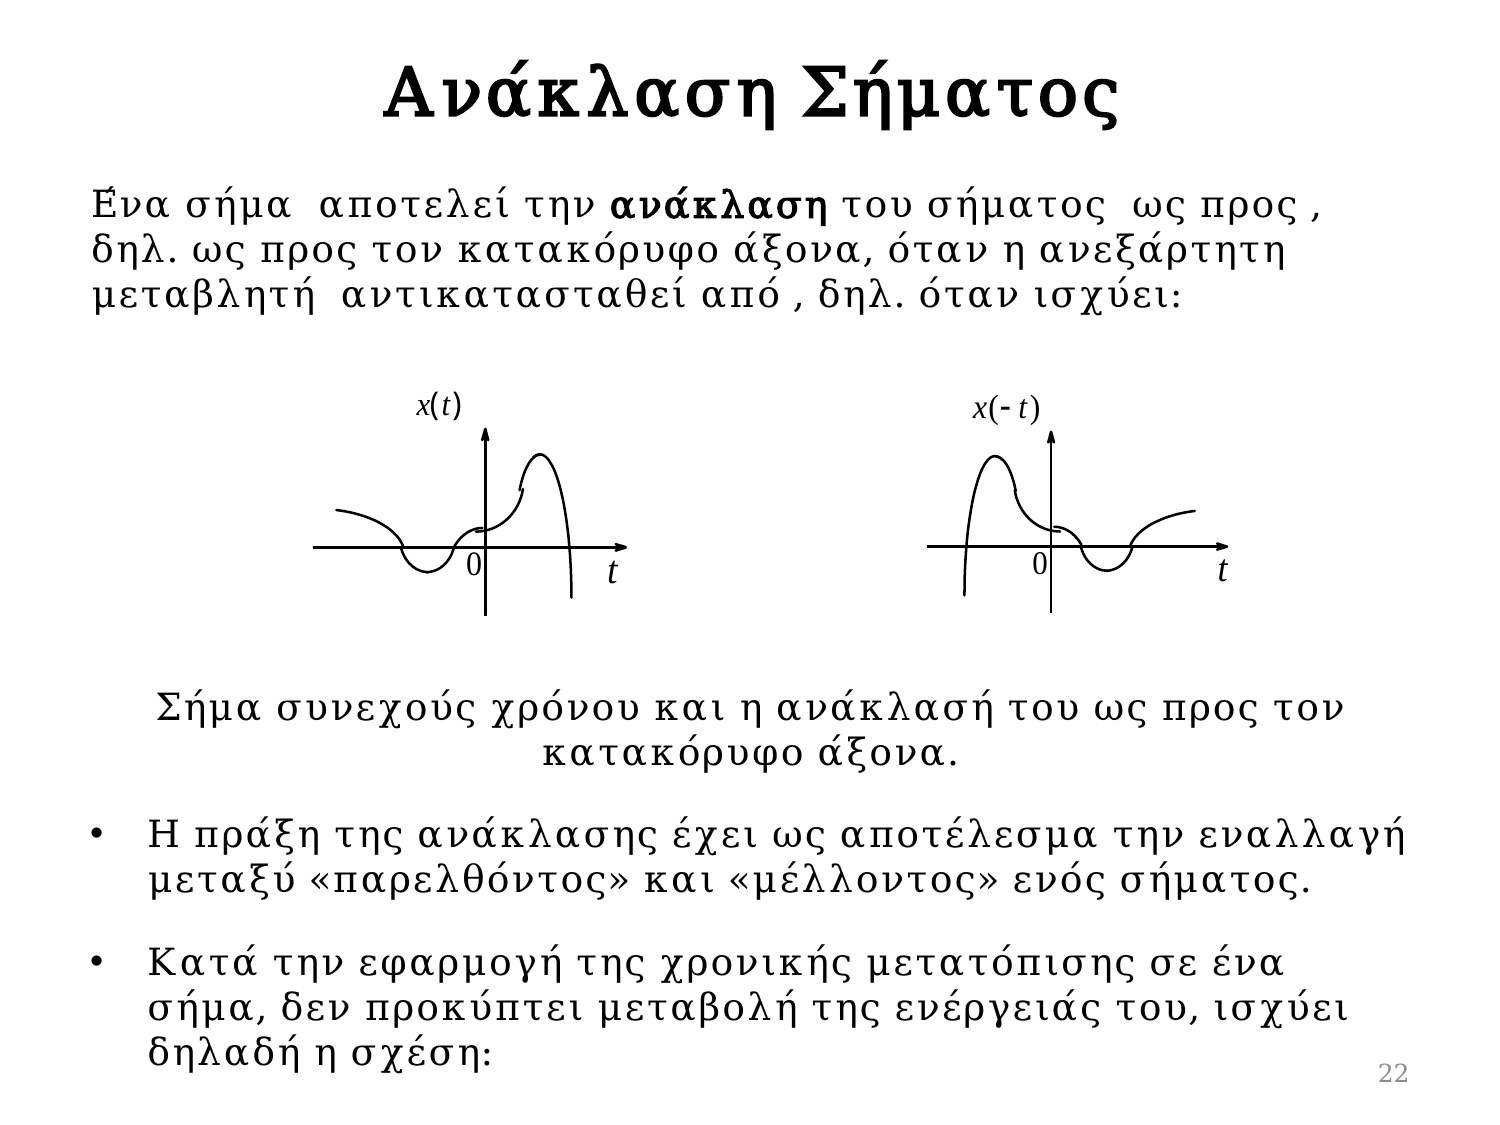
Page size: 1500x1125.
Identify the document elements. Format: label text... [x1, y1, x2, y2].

slide_number 22 [1222, 1042, 1425, 1103]
picture [312, 385, 627, 616]
picture [926, 389, 1235, 613]
title Ανάκλαση Σήματος [75, 19, 1425, 159]
